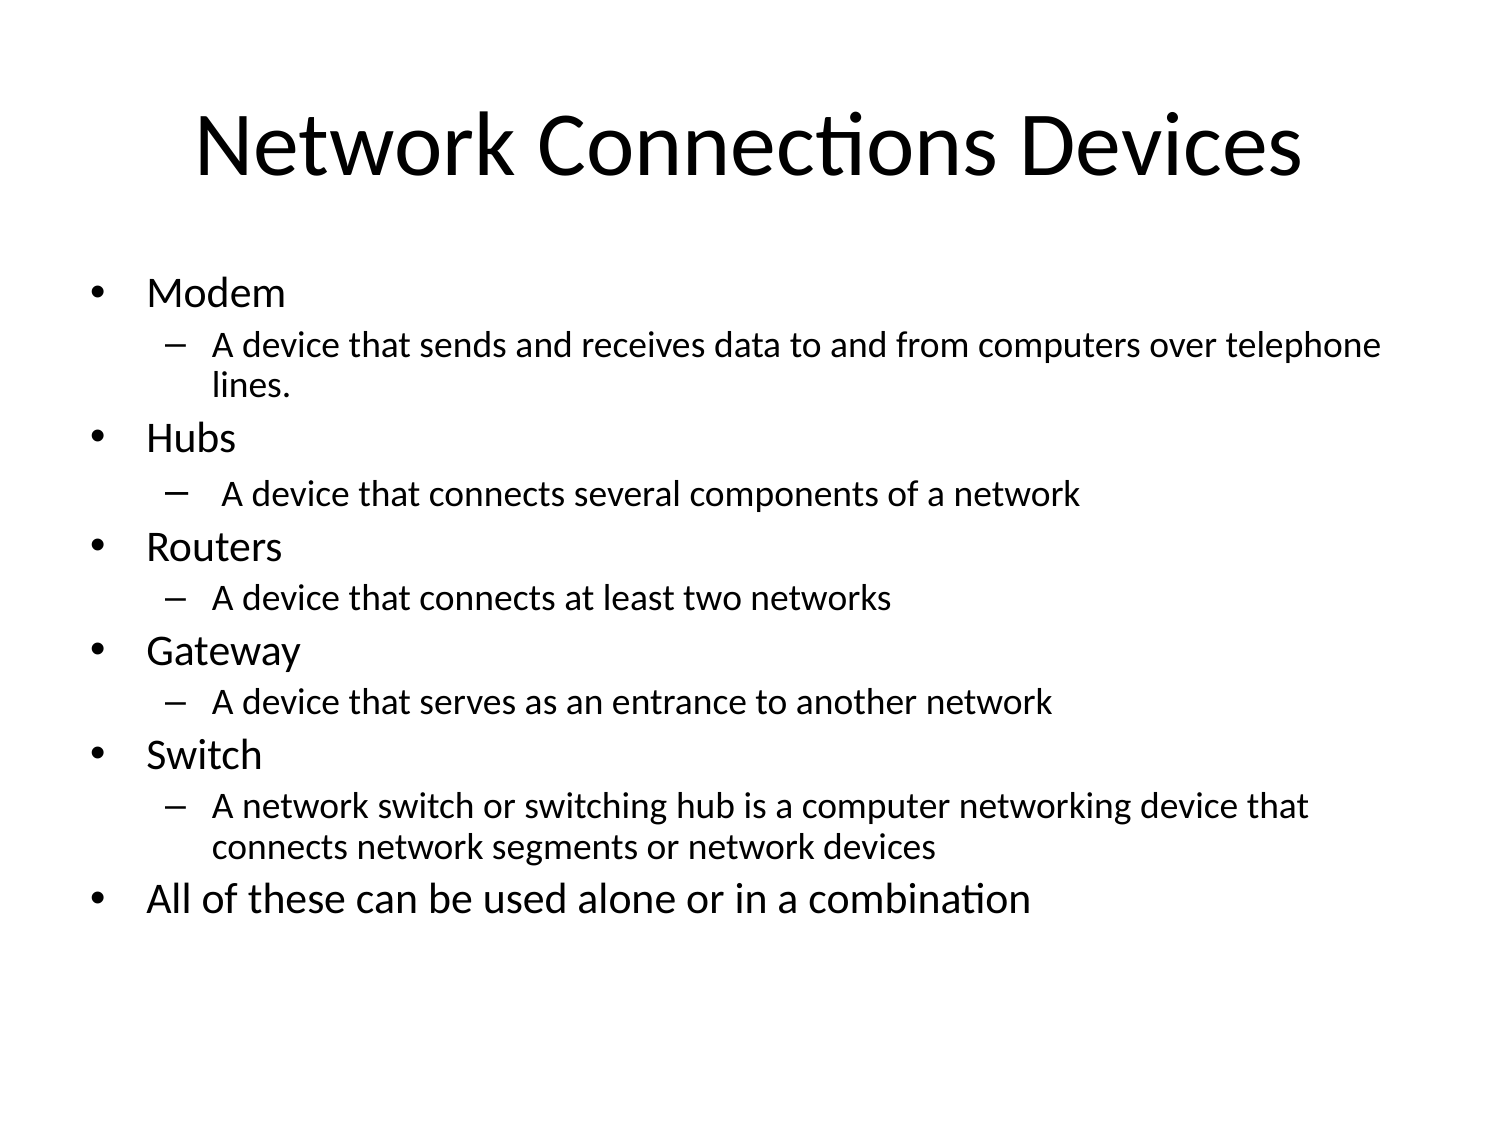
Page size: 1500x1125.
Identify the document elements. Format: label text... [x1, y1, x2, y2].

title Network Connections Devices [75, 45, 1425, 233]
list Modem A device that sends and receives data to and from computers over telephone lines. Hubs A device that connects several components of a network Routers A device that connects at least two networks Gateway A device that serves as an entrance to another network Switch A network switch or switching hub is a computer networking device that connects network segments or network devices All of these can be used alone or in a combination [75, 262, 1425, 1005]
